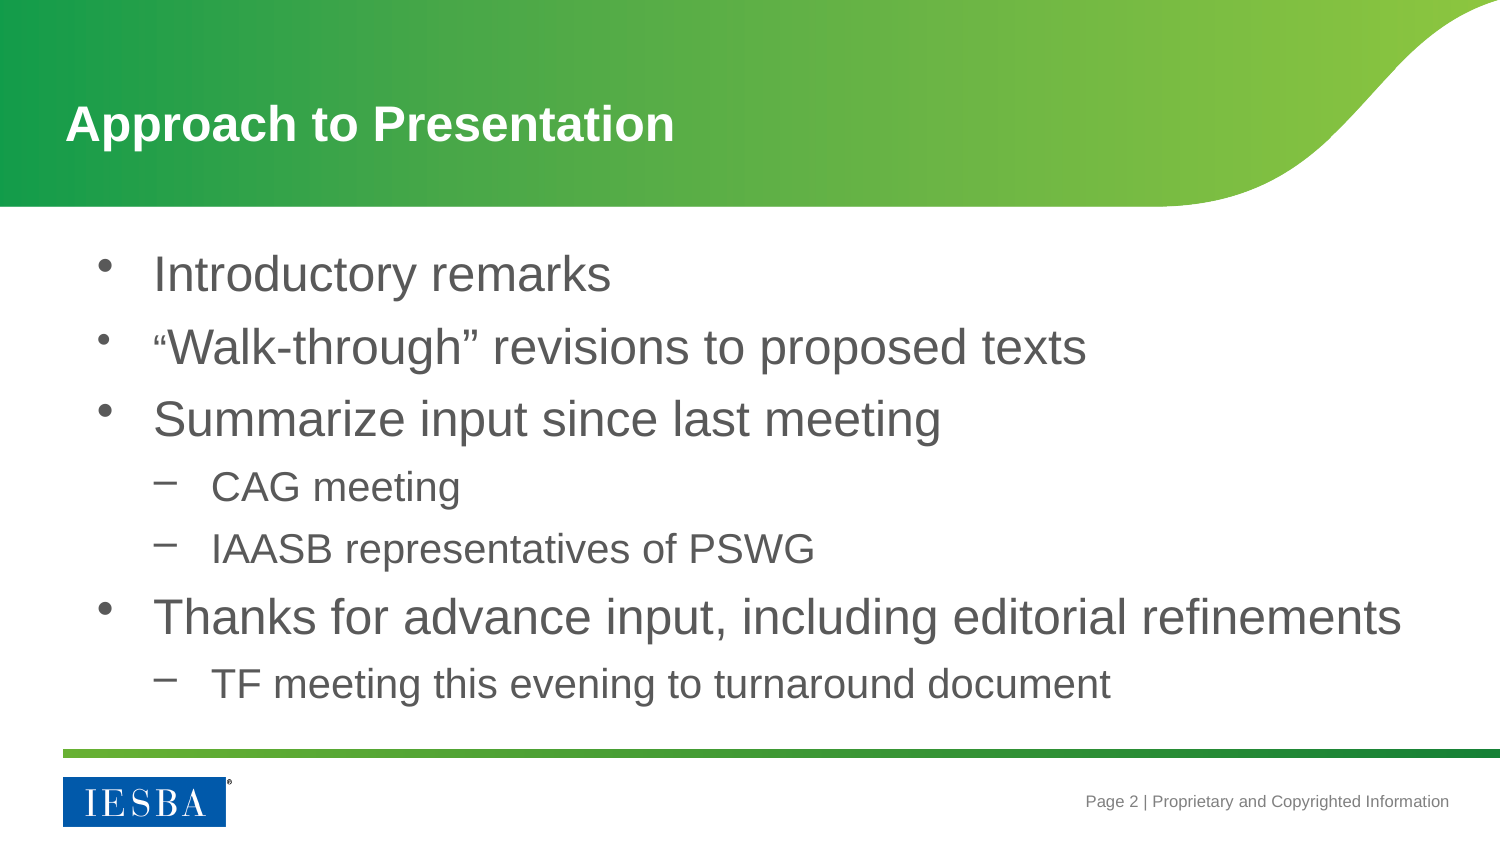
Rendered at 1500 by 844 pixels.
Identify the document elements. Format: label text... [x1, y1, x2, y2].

text_box Introductory remarks “Walk-through” revisions to proposed texts Summarize input since last meeting CAG meeting IAASB representatives of PSWG Thanks for advance input, including editorial refinements TF meeting this evening to turnaround document [81, 234, 1495, 760]
text_box Approach to Presentation [50, 84, 1350, 150]
picture [0, 0, 1500, 207]
picture [63, 777, 232, 827]
